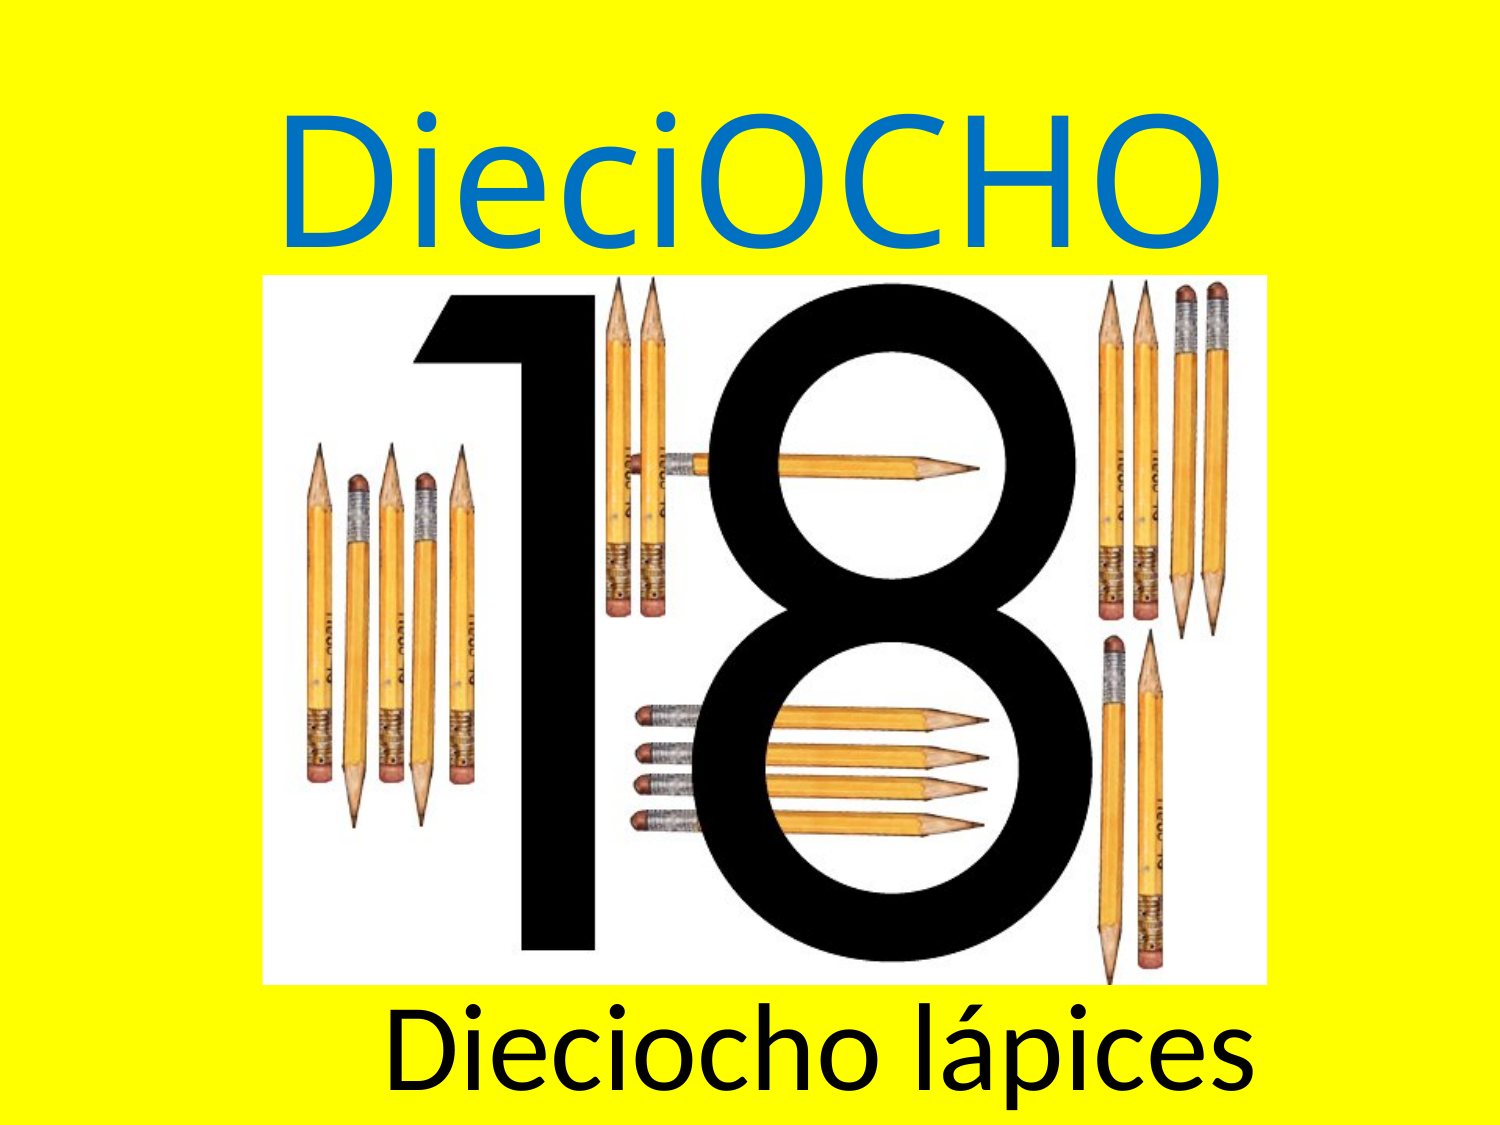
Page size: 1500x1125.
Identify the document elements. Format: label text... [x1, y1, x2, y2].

text_box Dieciocho lápices [300, 958, 1342, 1125]
picture [262, 274, 1268, 985]
subtitle DieciOCHO [225, 56, 1275, 344]
